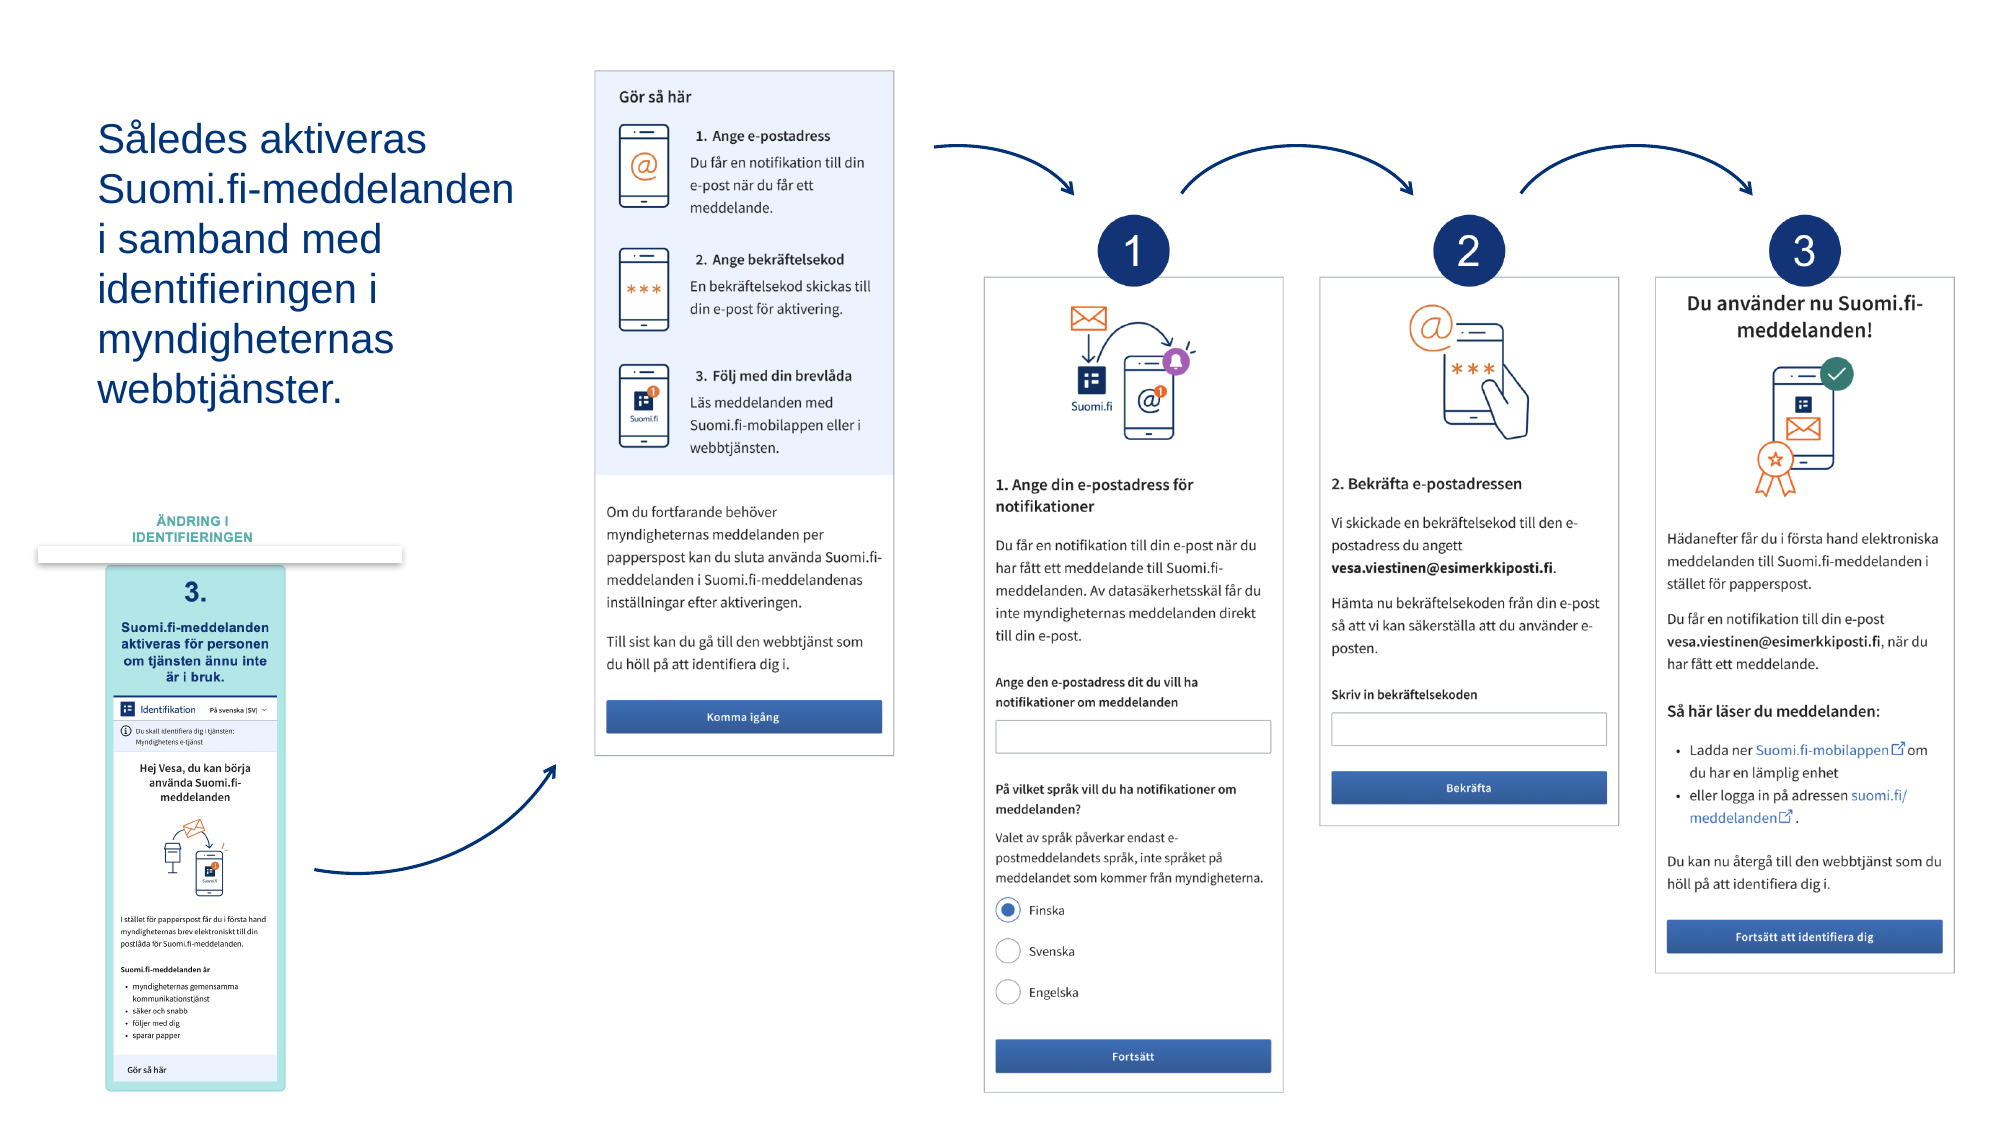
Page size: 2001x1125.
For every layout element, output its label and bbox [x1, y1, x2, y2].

text_box [38, 58, 1962, 1101]
